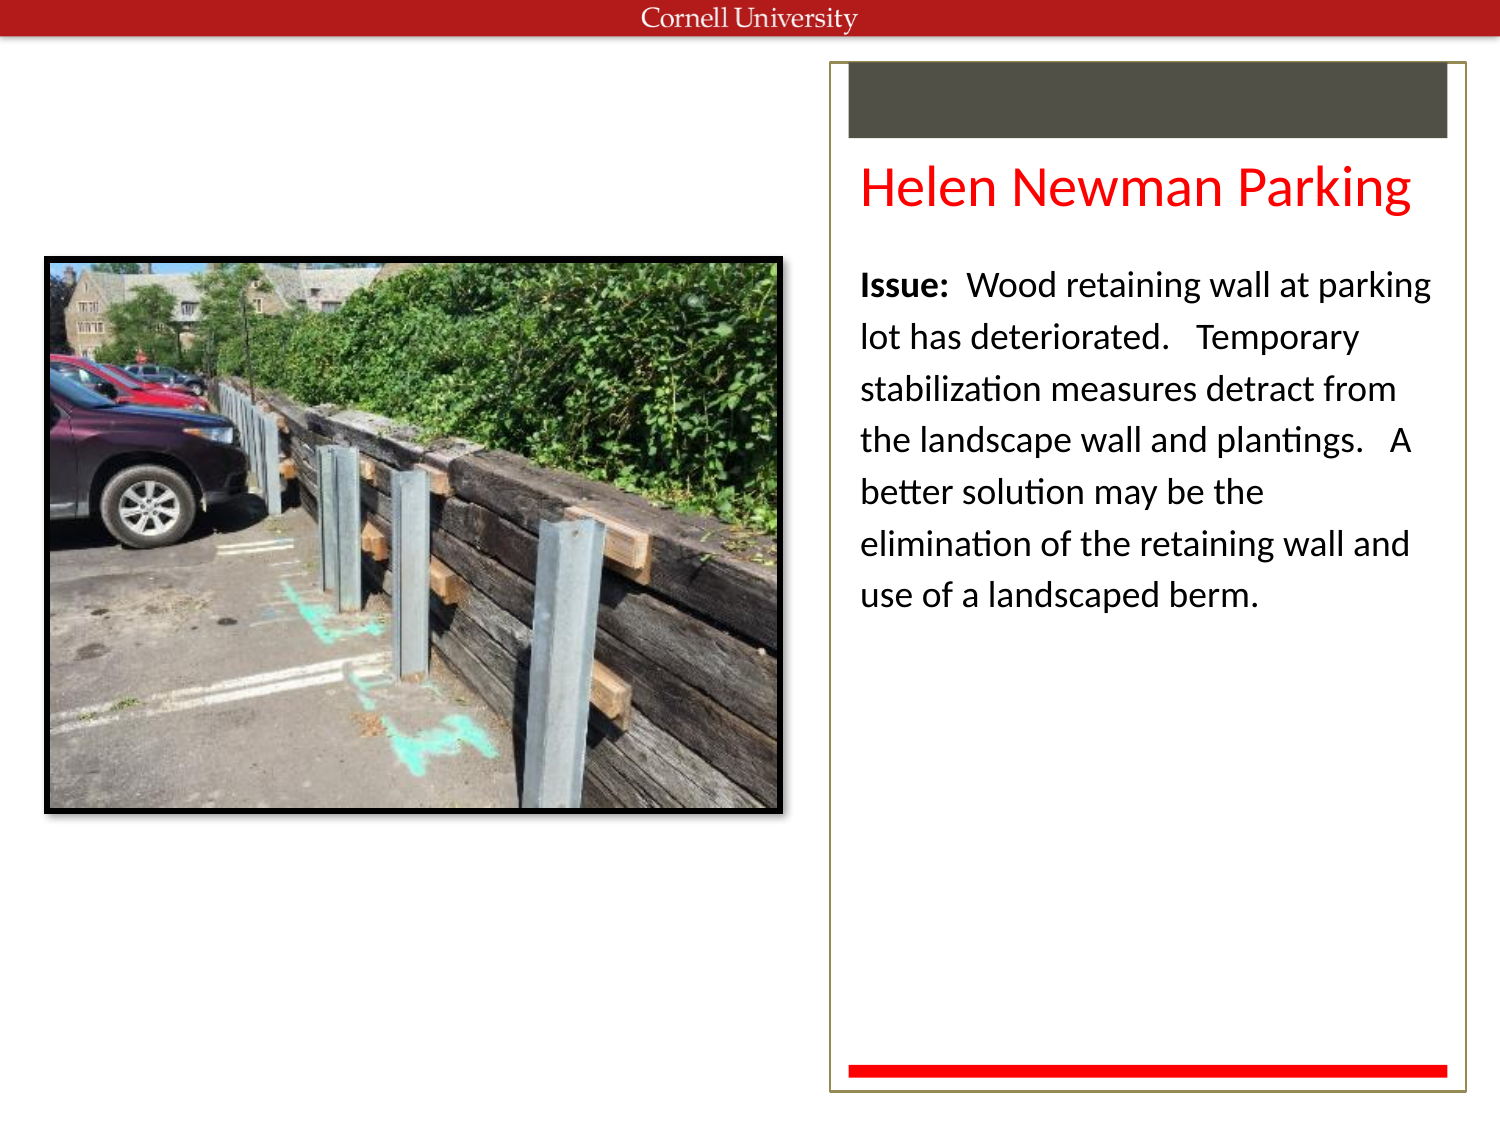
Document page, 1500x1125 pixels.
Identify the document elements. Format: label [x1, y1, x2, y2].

text_box [829, 62, 1467, 1092]
picture [49, 262, 778, 808]
picture [635, 0, 858, 60]
